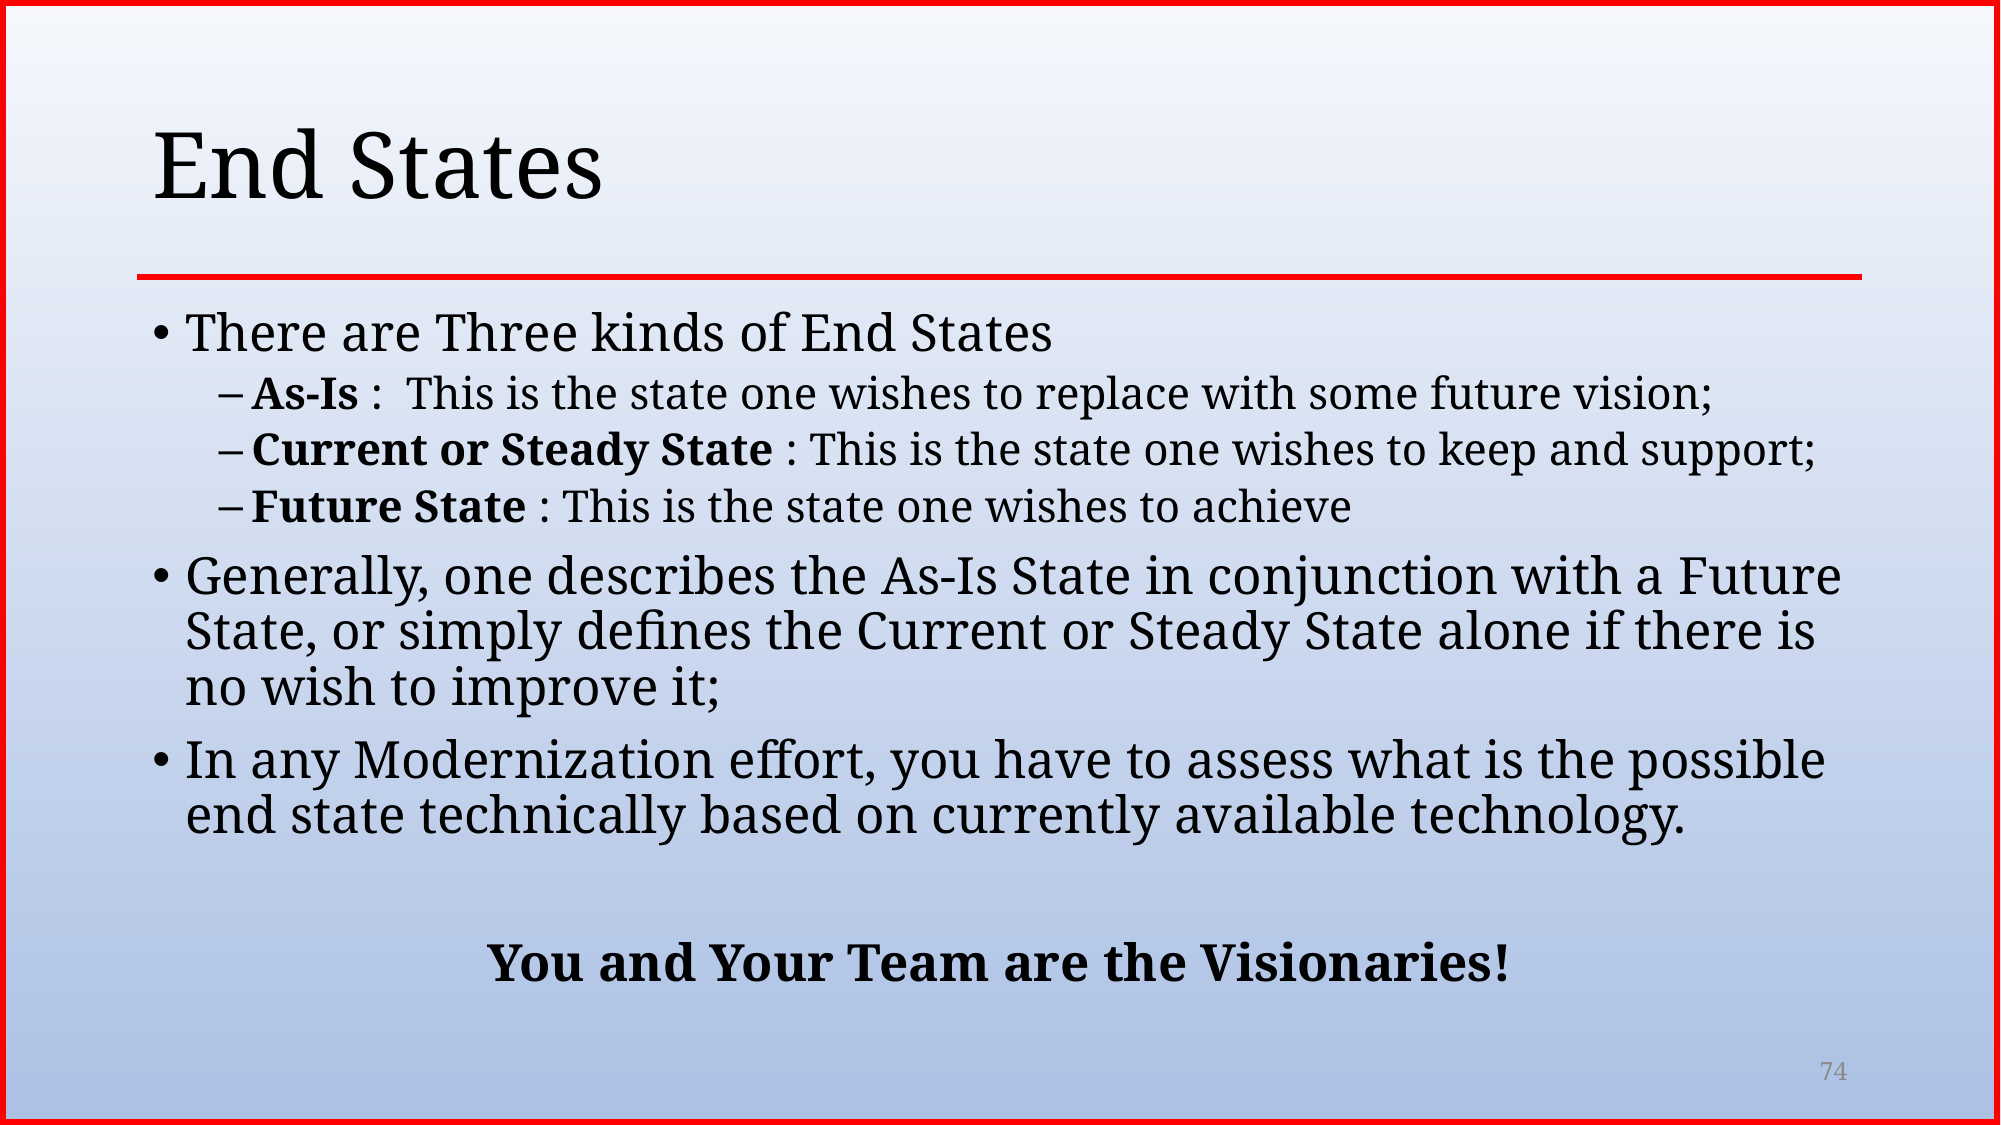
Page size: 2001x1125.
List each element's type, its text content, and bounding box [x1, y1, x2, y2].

slide_number 74 [1412, 1042, 1863, 1103]
title End States [137, 59, 1863, 278]
list There are Three kinds of End States As-Is : This is the state one wishes to replace with some future vision; Current or Steady State : This is the state one wishes to keep and support; Future State : This is the state one wishes to achieve Generally, one describes the As-Is State in conjunction with a Future State, or simply defines the Current or Steady State alone if there is no wish to improve it; In any Modernization effort, you have to assess what is the possible end state technically based on currently available technology. You and Your Team are the Visionaries! [137, 299, 1863, 1066]
